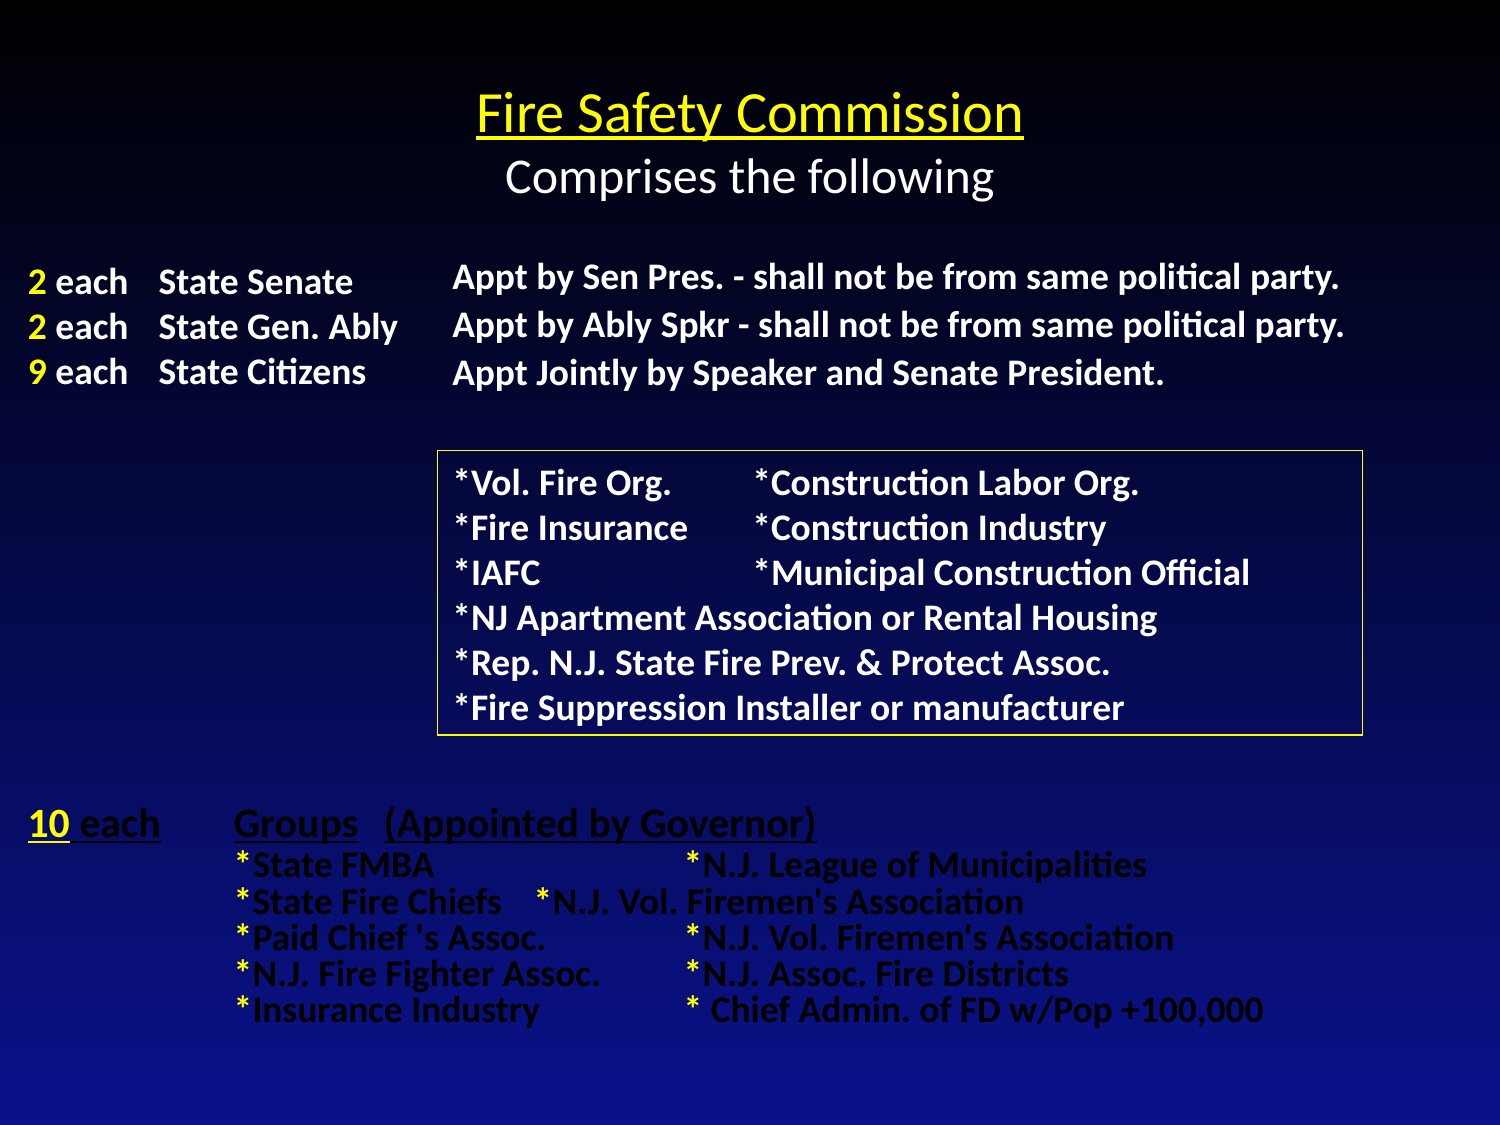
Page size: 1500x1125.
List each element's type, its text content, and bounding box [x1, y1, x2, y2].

text_box Appt by Sen Pres. - shall not be from same political party. Appt by Ably Spkr - shall not be from same political party. Appt Jointly by Speaker and Senate President. [437, 249, 1388, 449]
text_box *Vol. Fire Org. *Construction Labor Org. *Fire Insurance *Construction Industry *IAFC *Municipal Construction Official *NJ Apartment Association or Rental Housing *Rep. N.J. State Fire Prev. & Protect Assoc. *Fire Suppression Installer or manufacturer [437, 450, 1363, 736]
text_box 2 each 2 each 9 each [13, 249, 143, 445]
title Fire Safety Commission Comprises the following [75, 45, 1425, 233]
text_box State Senate State Gen. Ably State Citizens [143, 249, 414, 445]
list 10 each Groups (Appointed by Governor) *State FMBA *N.J. League of Municipalities *State Fire Chiefs *N.J. Vol. Firemen's Association *Paid Chief 's Assoc. *N.J. Vol. Firemen's Association *N.J. Fire Fighter Assoc. *N.J. Assoc. Fire Districts *Insurance Industry * Chief Admin. of FD w/Pop +100,000 [12, 750, 1450, 1063]
